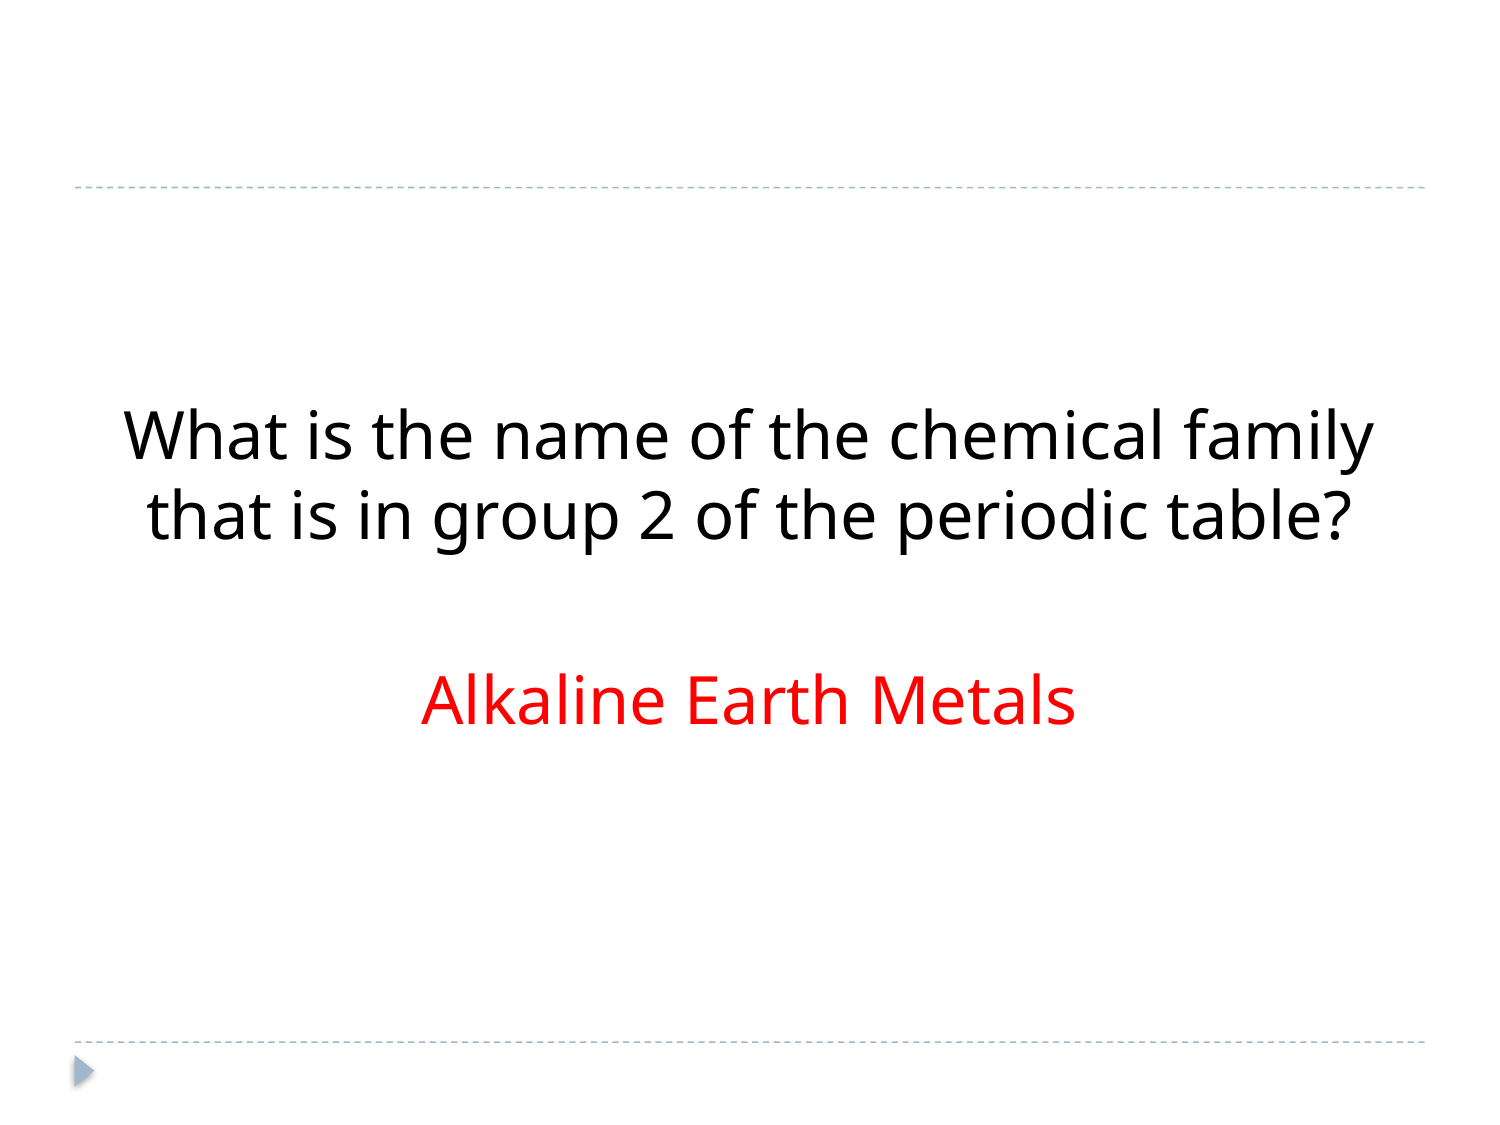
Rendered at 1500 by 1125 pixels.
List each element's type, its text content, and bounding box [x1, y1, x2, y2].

list What is the name of the chemical family that is in group 2 of the periodic table? Alkaline Earth Metals [75, 200, 1425, 1010]
